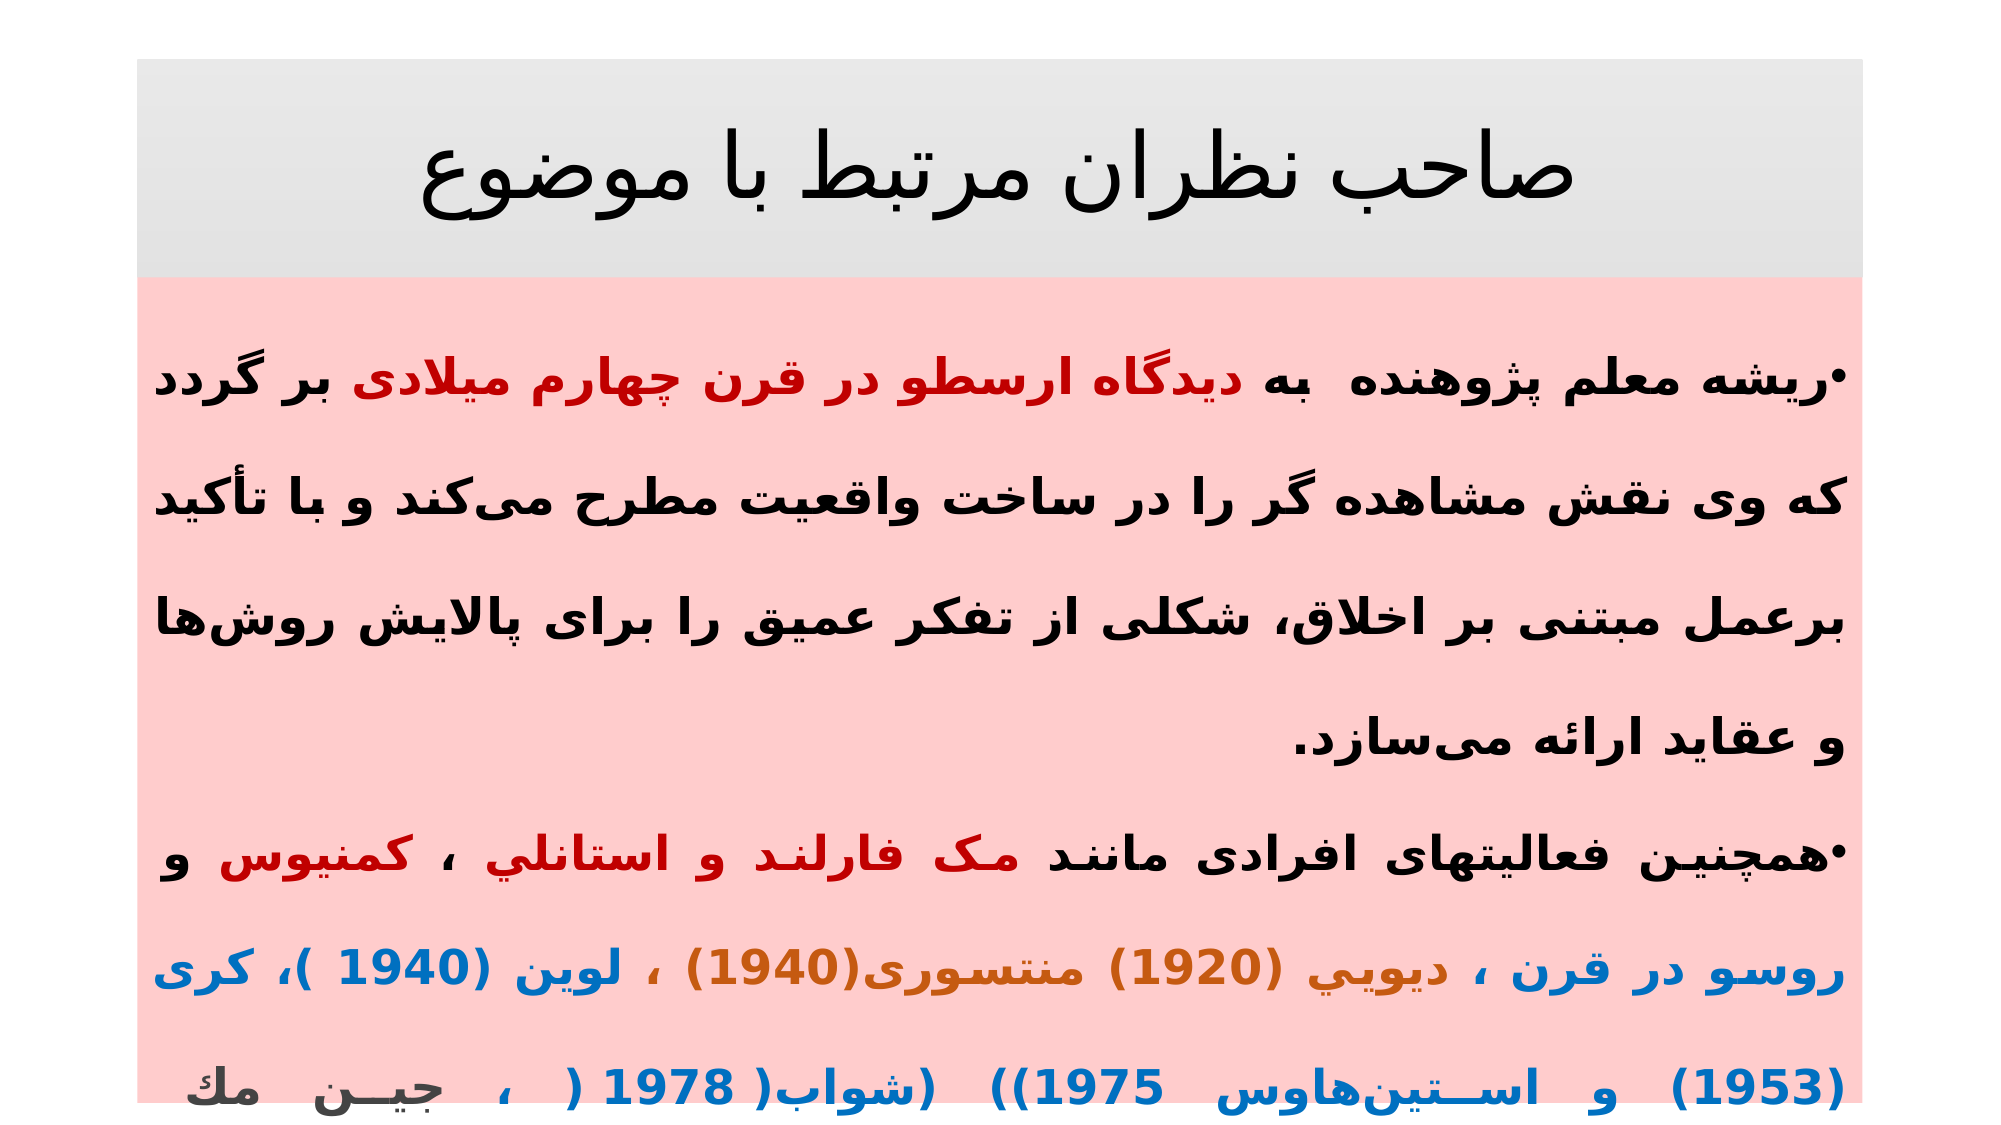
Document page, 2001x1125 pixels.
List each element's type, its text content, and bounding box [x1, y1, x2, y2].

title صاحب نظران مرتبط با موضوع [137, 59, 1863, 277]
list ريشه معلم پژوهنده به ديدگاه ارسطو در قرن چهارم ميلادی بر گردد که وی نقش مشاهده گر را در ساخت واقعيت مطرح می‌کند و با تأکيد برعمل مبتنی بر اخلاق، شکلی از تفکر عميق را برای پالايش روش‌ها و عقايد ارائه می‌سازد. همچنین فعالیتهای افرادی مانند مک فارلند و استانلي ، کمنيوس و روسو در قرن ، ديويي (1920) منتسوری(1940) ، لوين (1940 )، کری (1953) و استين‌هاوس 1975)) (شواب( 1978 ( ، جين مك نيف(2005) ، استرینگر (2010) ، مکلین (1999) ،بیوچن (2004) در ترسيم و بازسازی مفهوم معلم پژوهنده نقش بسيار با اهميتی برعهده داشته اند. [137, 277, 1863, 1103]
